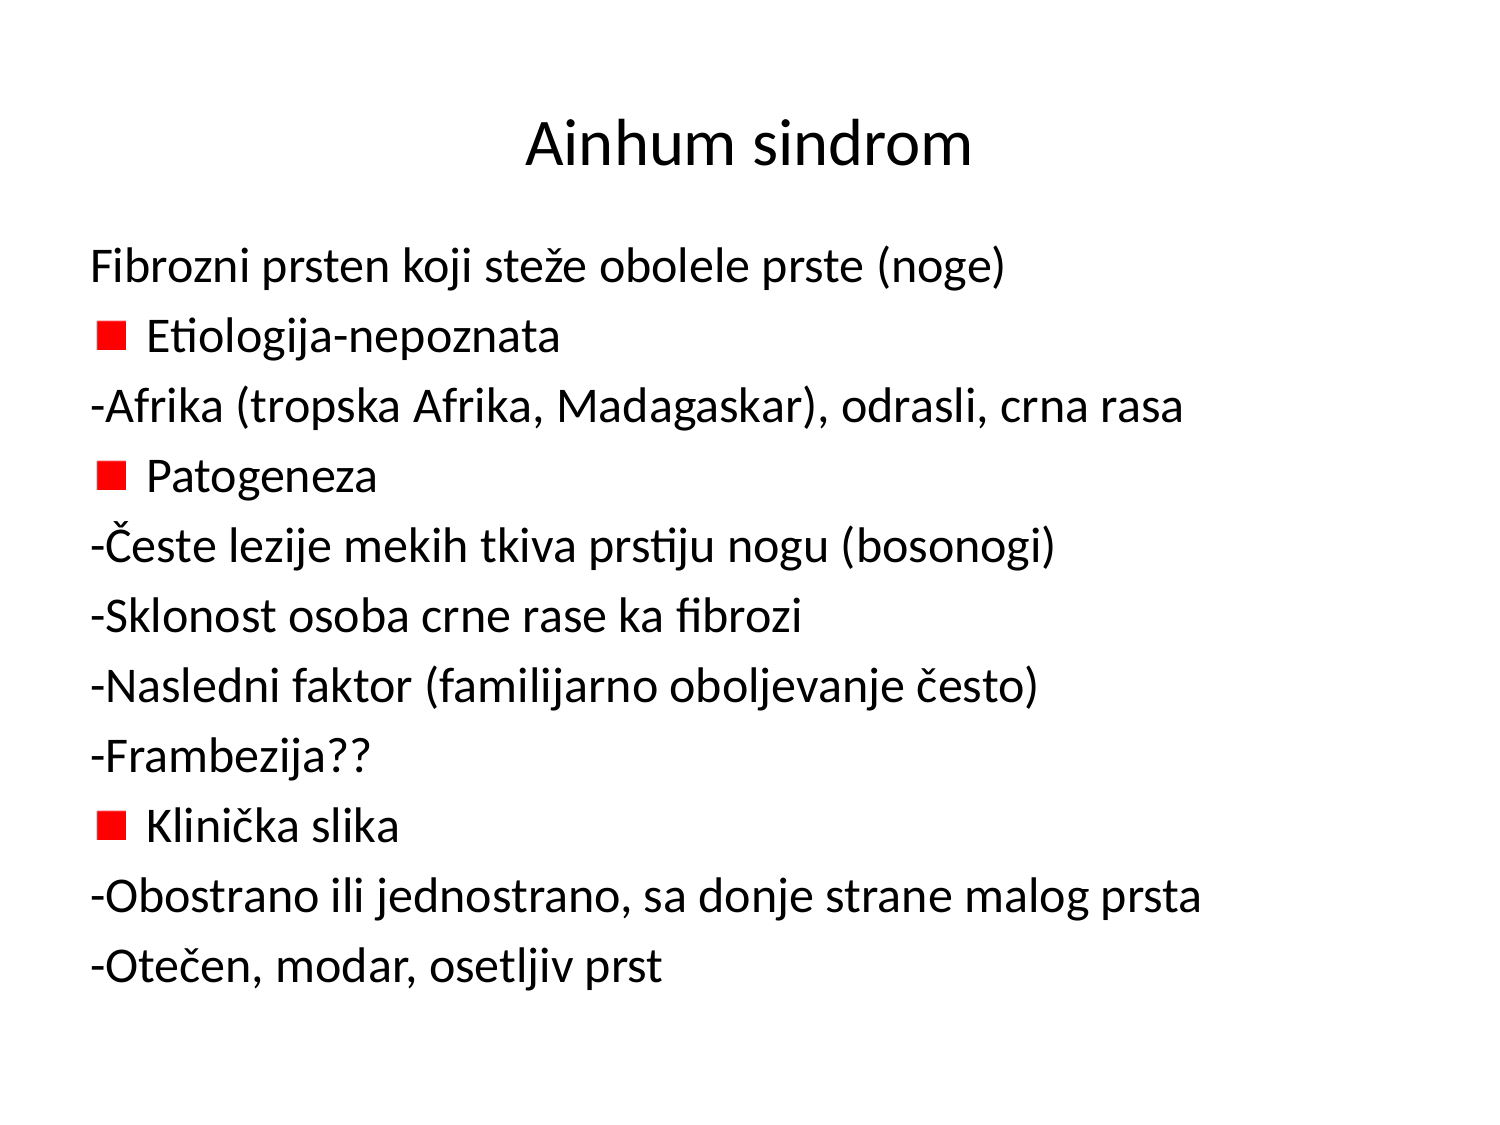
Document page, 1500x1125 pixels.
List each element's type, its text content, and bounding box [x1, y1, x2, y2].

picture [90, 804, 126, 840]
picture [90, 314, 126, 350]
list Fibrozni prsten koji steže obolele prste (noge) Etiologija-nepoznata -Afrika (tropska Afrika, Madagaskar), odrasli, crna rasa Patogeneza -Česte lezije mekih tkiva prstiju nogu (bosonogi) -Sklonost osoba crne rase ka fibrozi -Nasledni faktor (familijarno oboljevanje često) -Frambezija?? Klinička slika -Obostrano ili jednostrano, sa donje strane malog prsta -Otečen, modar, osetljiv prst [73, 223, 1427, 1007]
title Ainhum sindrom [73, 43, 1427, 223]
picture [90, 454, 126, 490]
